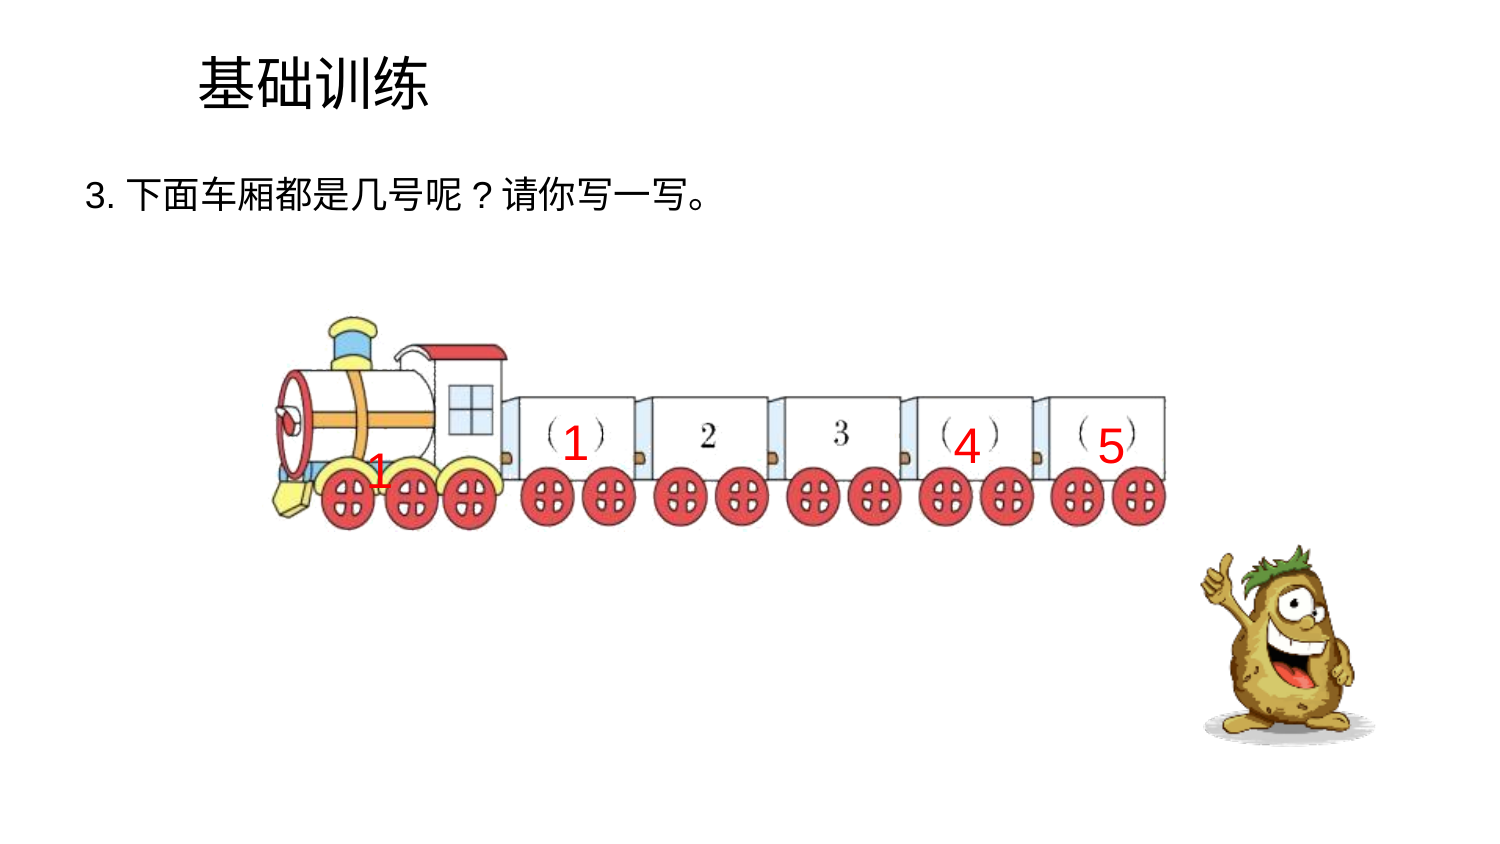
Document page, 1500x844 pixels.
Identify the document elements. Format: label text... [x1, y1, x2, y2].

text_box 3.下面车厢都是几号呢?请你写一写。 [73, 143, 1065, 222]
picture [1193, 544, 1383, 753]
text_box 基础训练 [186, 49, 816, 102]
picture [262, 309, 1177, 532]
